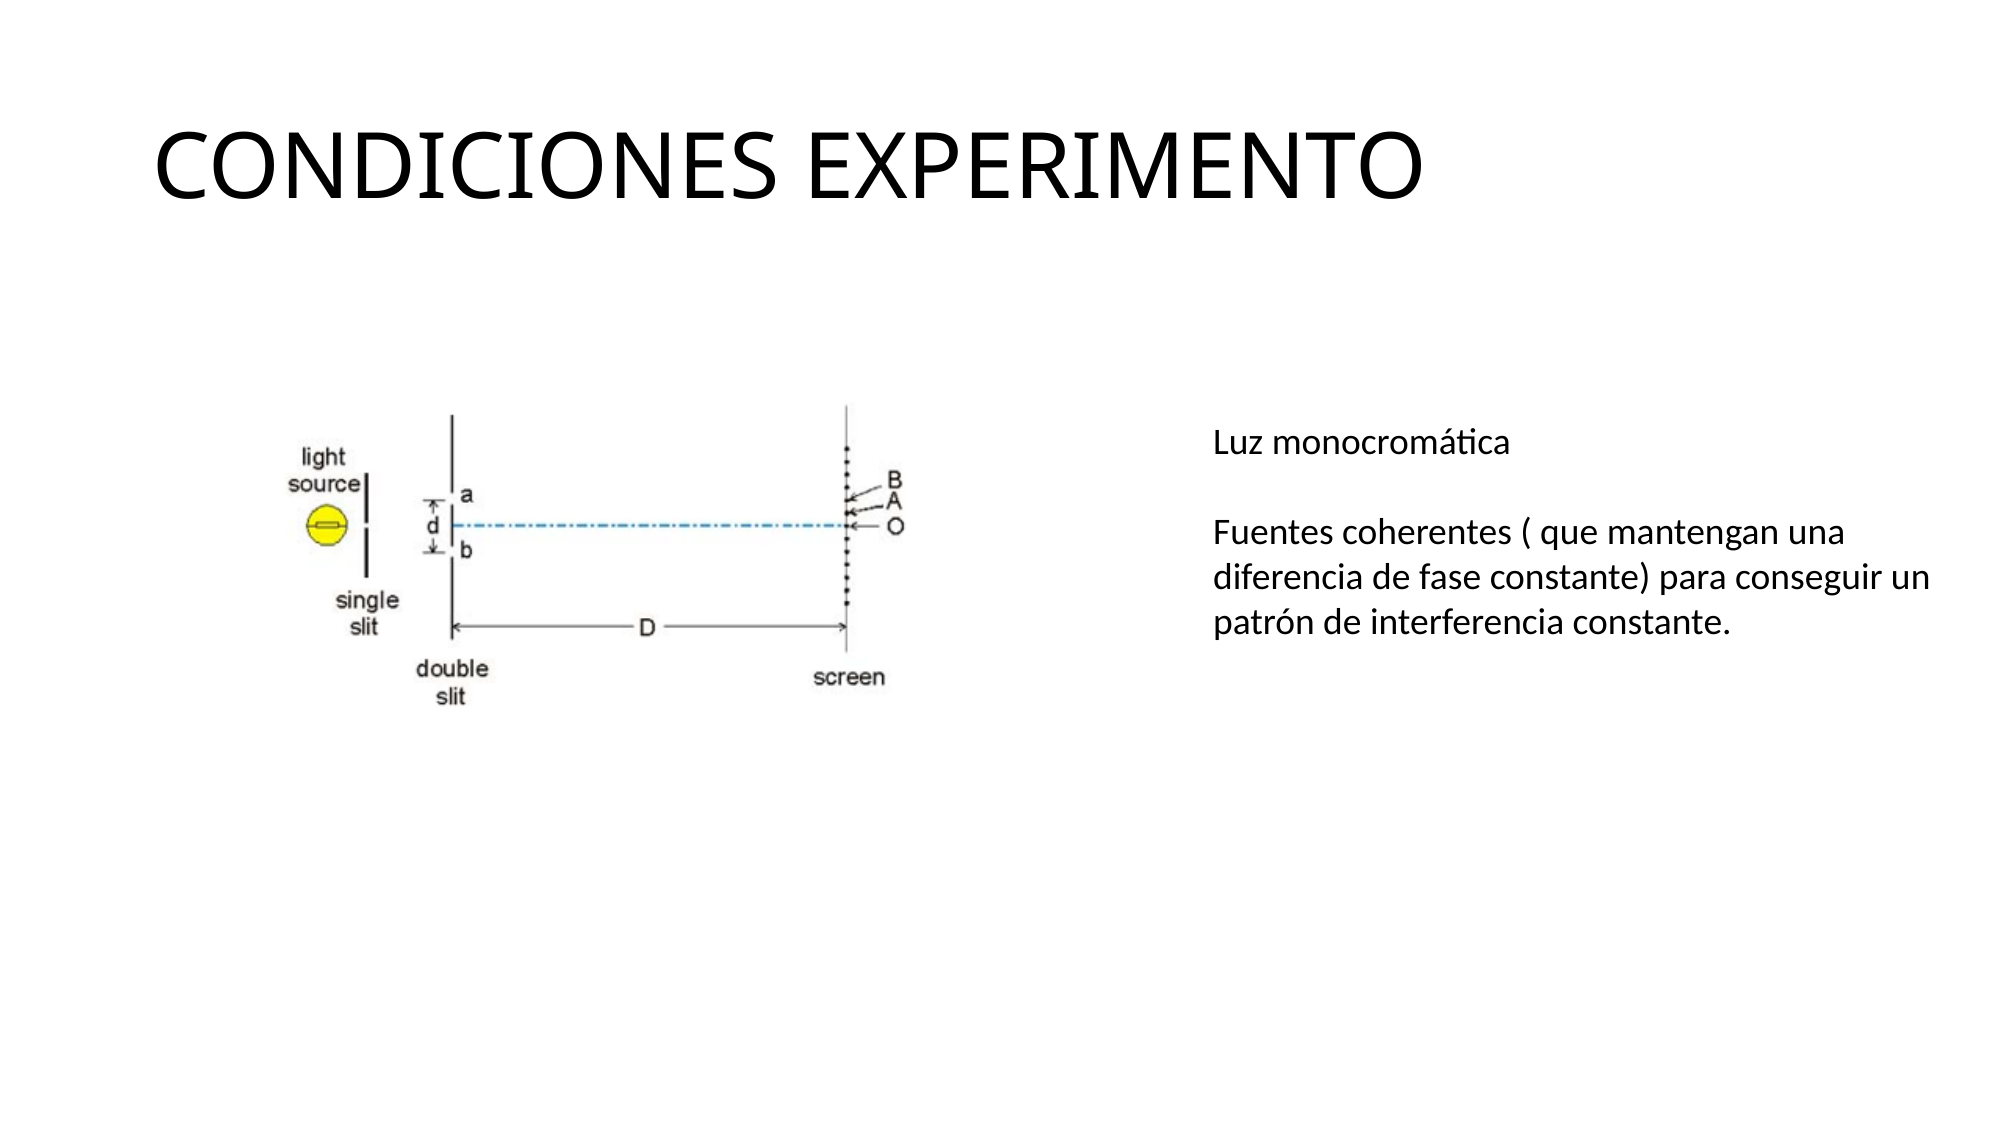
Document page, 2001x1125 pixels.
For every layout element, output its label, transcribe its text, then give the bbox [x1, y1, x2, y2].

picture [214, 362, 976, 725]
title CONDICIONES EXPERIMENTO [137, 59, 1863, 278]
text_box Luz monocromática Fuentes coherentes ( que mantengan una diferencia de fase constante) para conseguir un patrón de interferencia constante. [1198, 409, 1982, 650]
